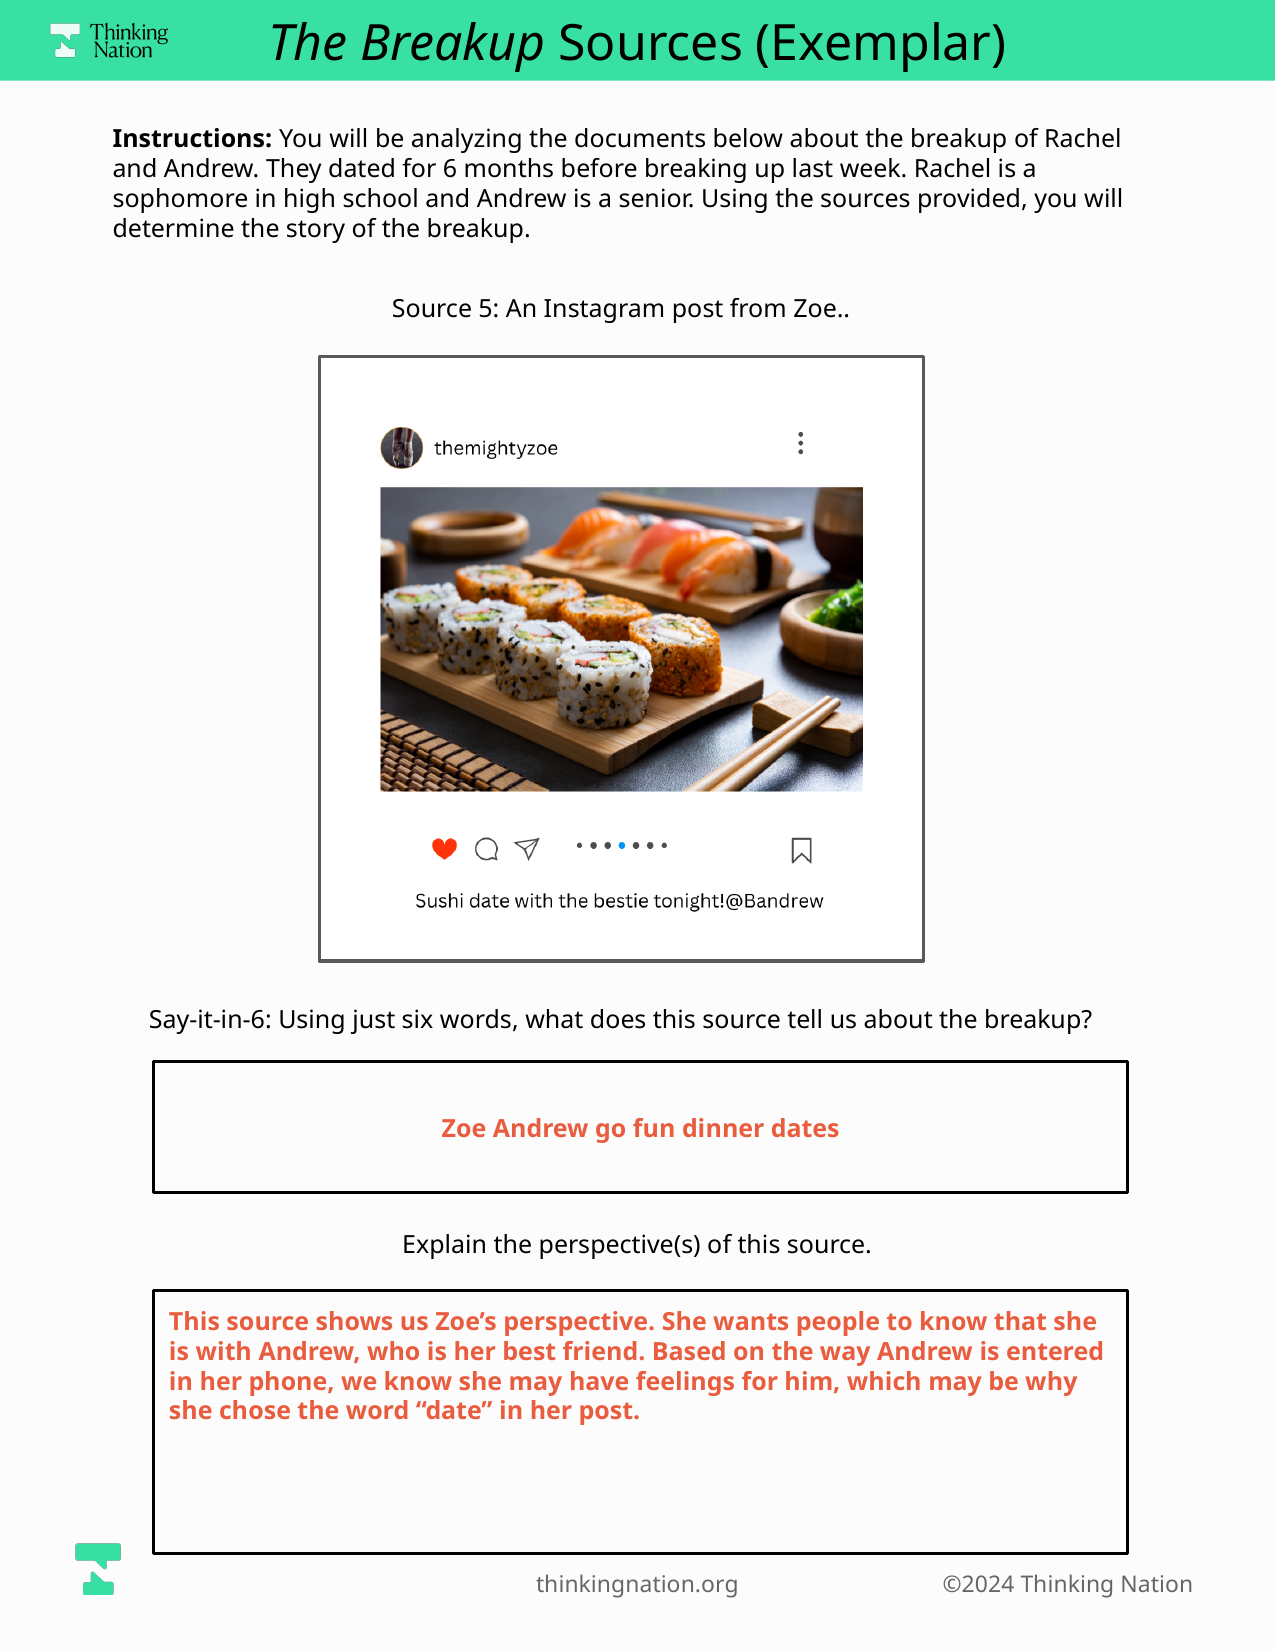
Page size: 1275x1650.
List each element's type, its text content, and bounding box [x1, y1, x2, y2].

text_box Instructions: You will be analyzing the documents below about the breakup of Rachel and Andrew. They dated for 6 months before breaking up last week. Rachel is a sophomore in high school and Andrew is a senior. Using the sources provided, you will determine the story of the breakup. [97, 107, 1178, 258]
text_box This source shows us Zoe’s perspective. She wants people to know that she is with Andrew, who is her best friend. Based on the way Andrew is entered in her phone, we know she may have feelings for him, which may be why she chose the word “date” in her post. [153, 1290, 1128, 1554]
picture [320, 357, 923, 960]
text_box Explain the perspective(s) of this source. [356, 1209, 919, 1274]
text_box Source 5: An Instagram post from Zoe.. [97, 272, 1146, 337]
picture [36, 12, 172, 69]
text_box Zoe Andrew go fun dinner dates [153, 1061, 1128, 1193]
text_box Say-it-in-6: Using just six words, what does this source tell us about the breakup? [129, 984, 1114, 1049]
text_box The Breakup Sources (Exemplar) [0, 0, 1275, 81]
text_box [456, 1534, 1275, 1613]
picture [62, 1533, 134, 1605]
